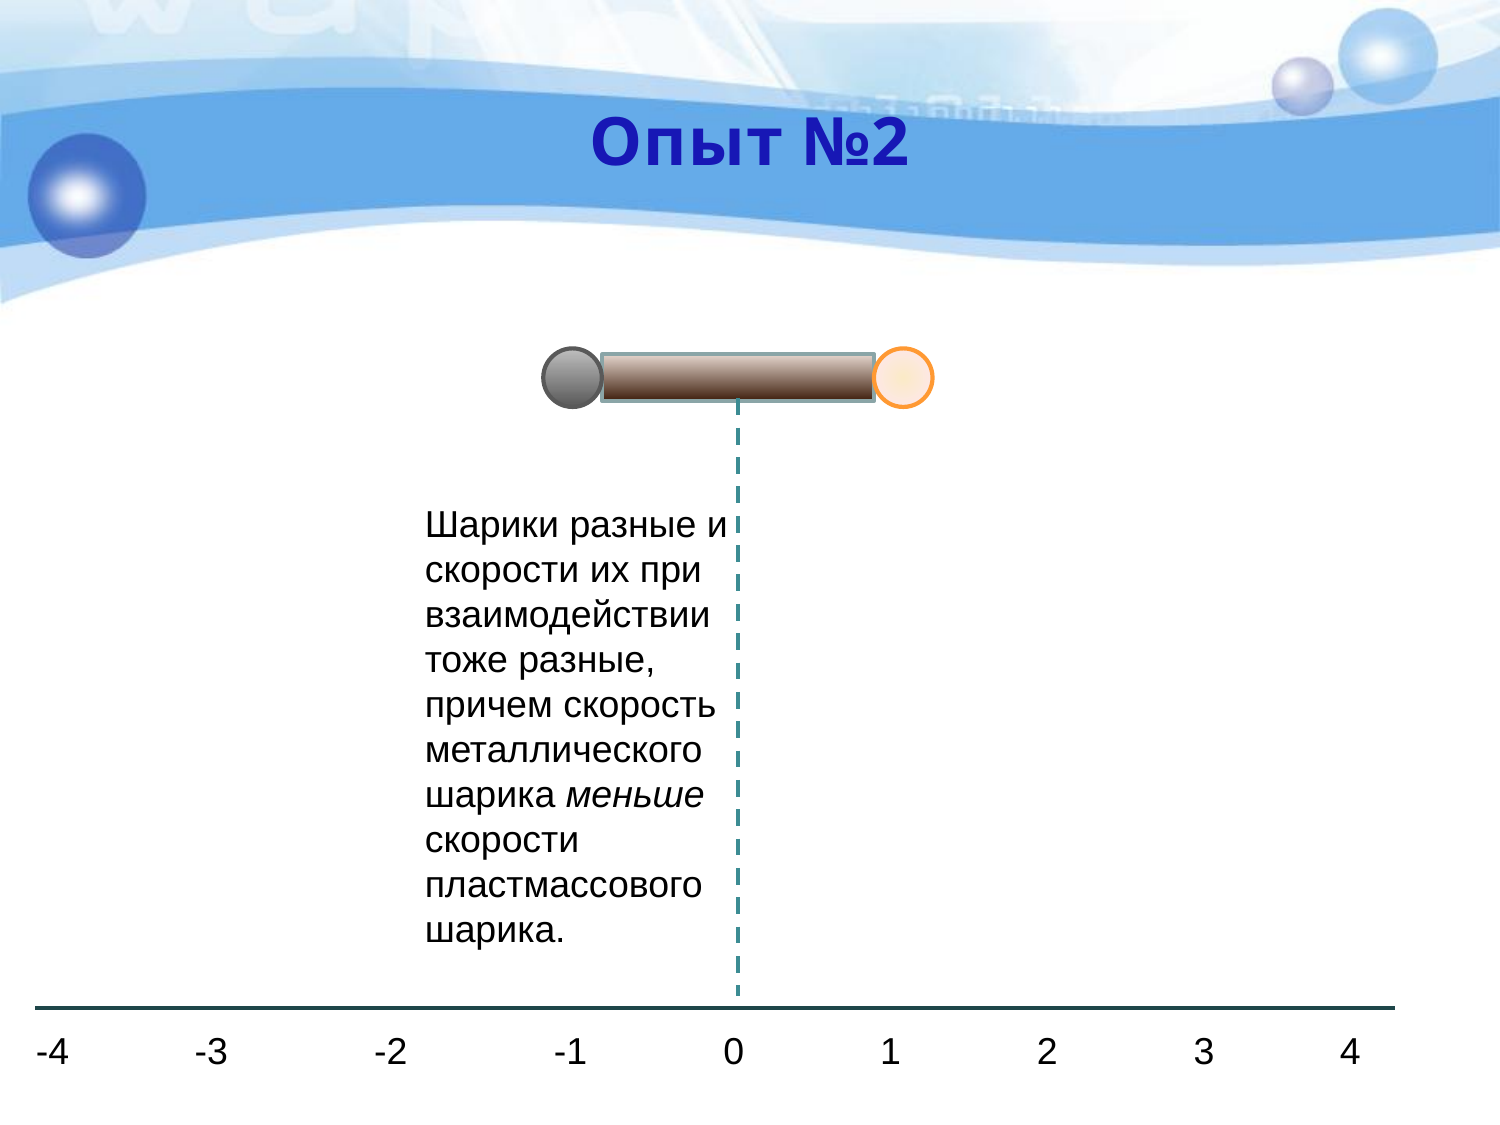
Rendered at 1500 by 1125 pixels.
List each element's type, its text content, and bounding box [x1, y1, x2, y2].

text_box Шарики разные и скорости их при взаимодействии тоже разные, причем скорость металлического шарика меньше скорости пластмассового шарика. [410, 492, 797, 1002]
text_box [871, 346, 935, 410]
text_box -4 -3 -2 -1 0 1 2 3 4 [21, 1019, 1380, 1080]
text_box [541, 346, 604, 410]
text_box [600, 352, 876, 403]
title Опыт №2 [74, 44, 1426, 233]
picture [0, 0, 1500, 1125]
